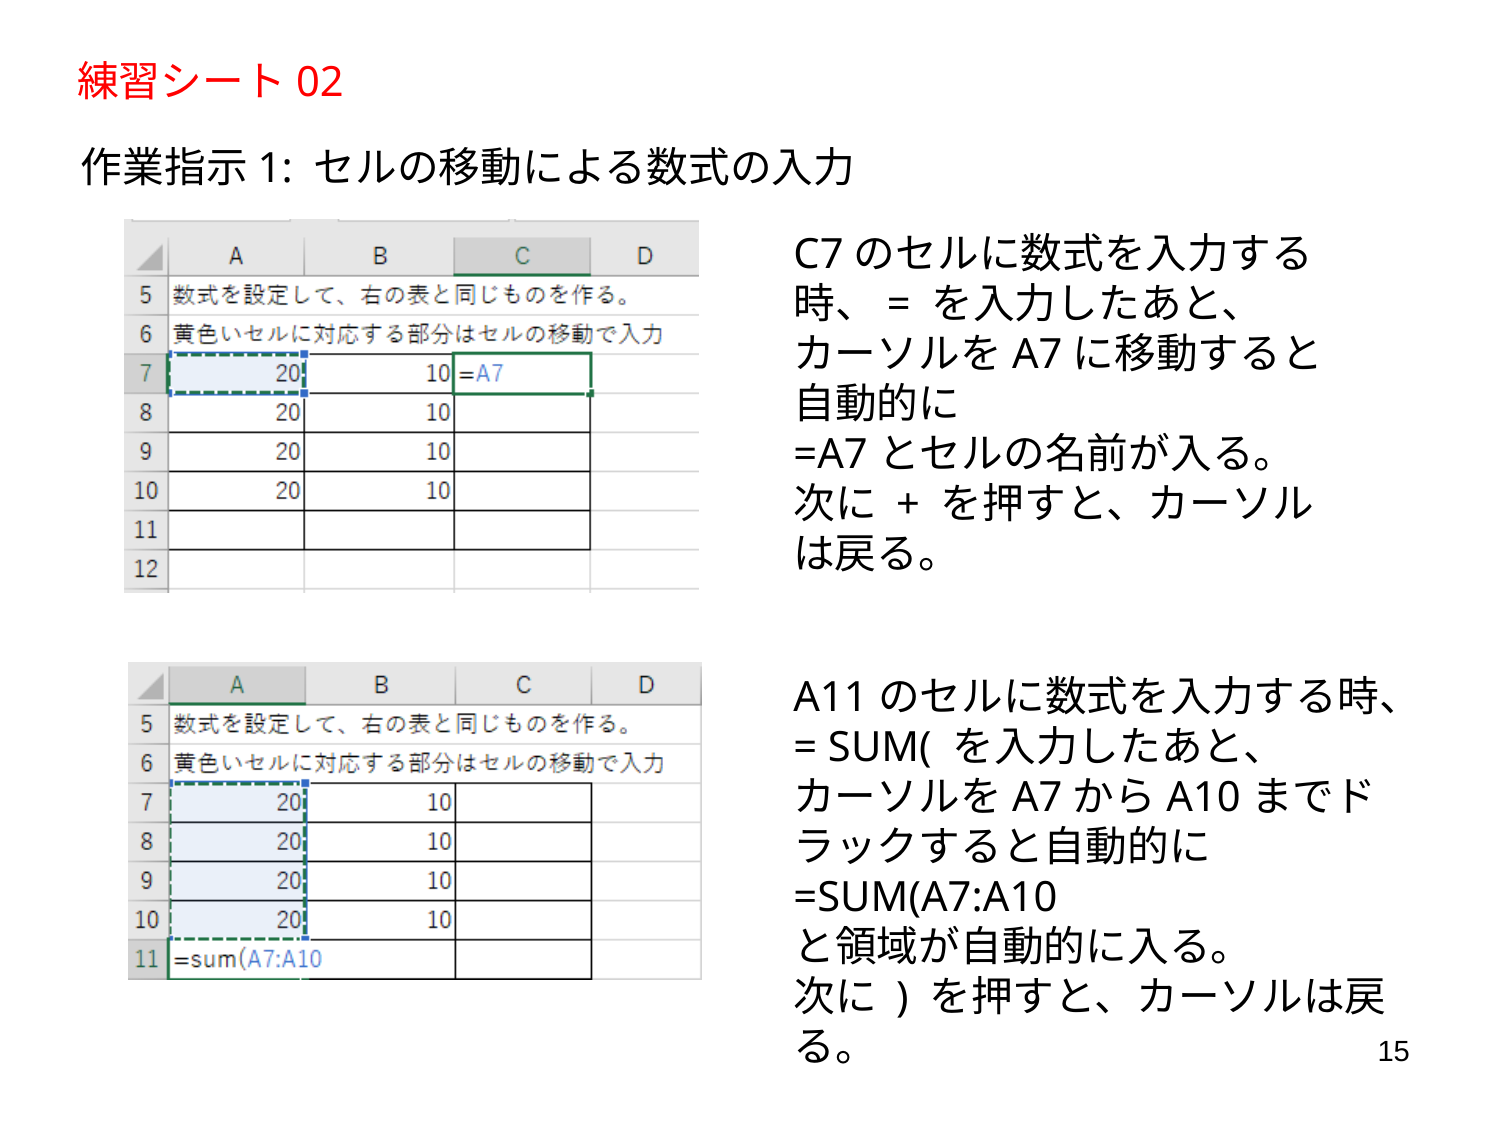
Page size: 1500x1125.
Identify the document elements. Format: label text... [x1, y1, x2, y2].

text_box 作業指示1: セルの移動による数式の入力 [66, 133, 870, 199]
text_box C7のセルに数式を入力する時、= を入力したあと、カーソルをA7に移動すると自動的に =A7とセルの名前が入る。 次に + を押すと、カーソルは戻る。 [778, 219, 1342, 585]
text_box 練習シート02 [62, 47, 1366, 113]
picture [123, 219, 700, 593]
slide_number 15 [1074, 1024, 1425, 1103]
text_box A11のセルに数式を入力する時、= SUM( を入力したあと、 カーソルをA7からA10までドラックすると自動的に =SUM(A7:A10 と領域が自動的に入る。 次に ) を押すと、カーソルは戻る。 [778, 662, 1422, 1078]
picture [128, 662, 702, 980]
